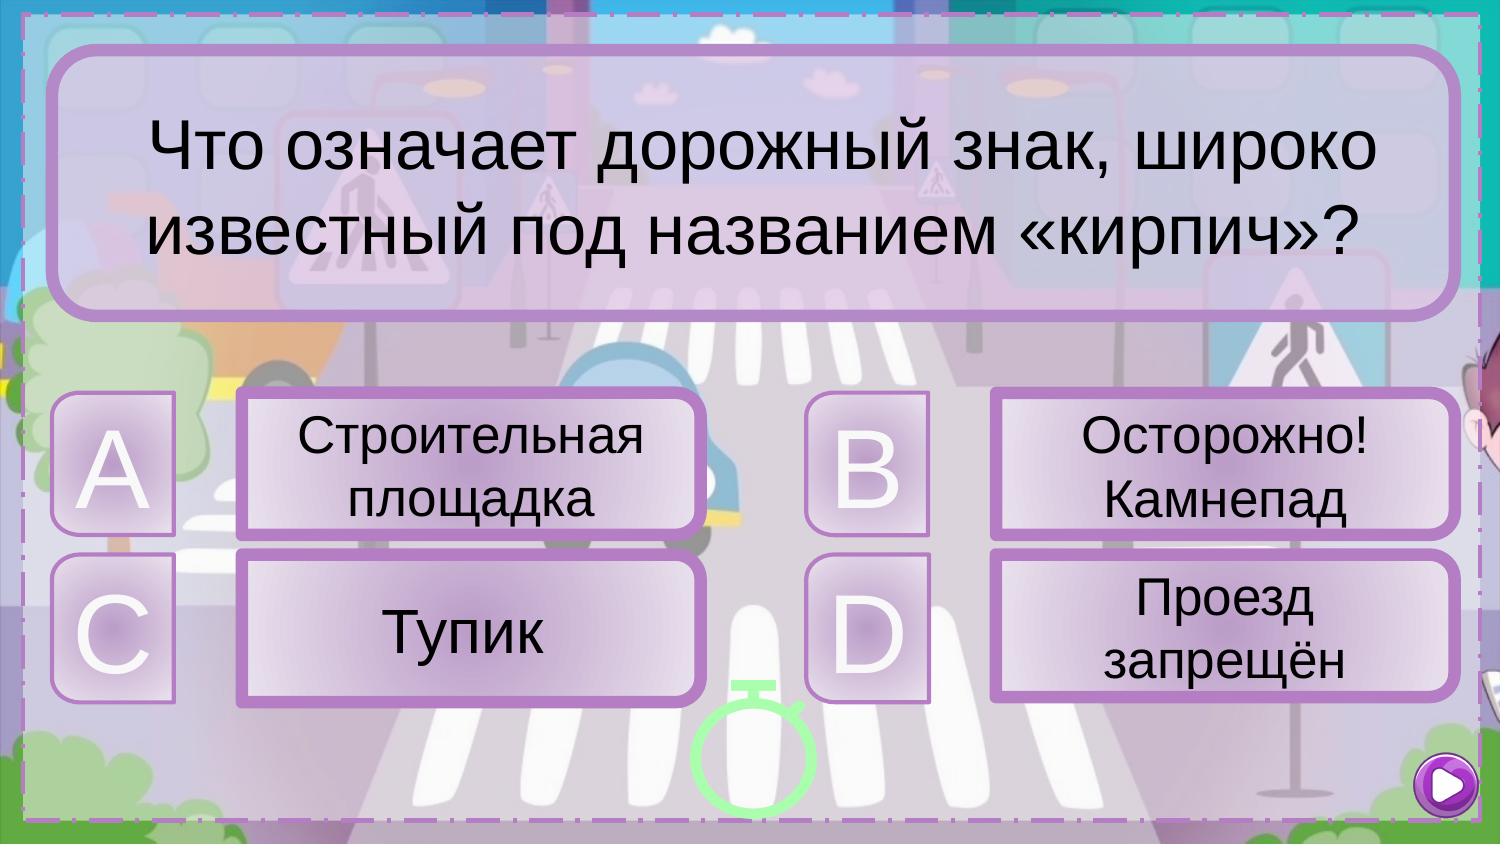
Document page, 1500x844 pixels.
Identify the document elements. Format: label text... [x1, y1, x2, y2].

text_box Что означает дорожный знак, широко известный под названием «кирпич»? [49, 48, 1457, 318]
text_box [21, 12, 1482, 823]
text_box Строительная площадка [239, 390, 703, 538]
text_box Тупик [239, 552, 703, 705]
text_box C [49, 552, 176, 705]
text_box D [804, 552, 932, 705]
text_box Осторожно! Камнепад [994, 390, 1457, 538]
text_box B [804, 390, 931, 538]
text_box A [49, 390, 176, 538]
picture [0, 0, 1500, 844]
text_box Проезд запрещён [993, 552, 1457, 700]
